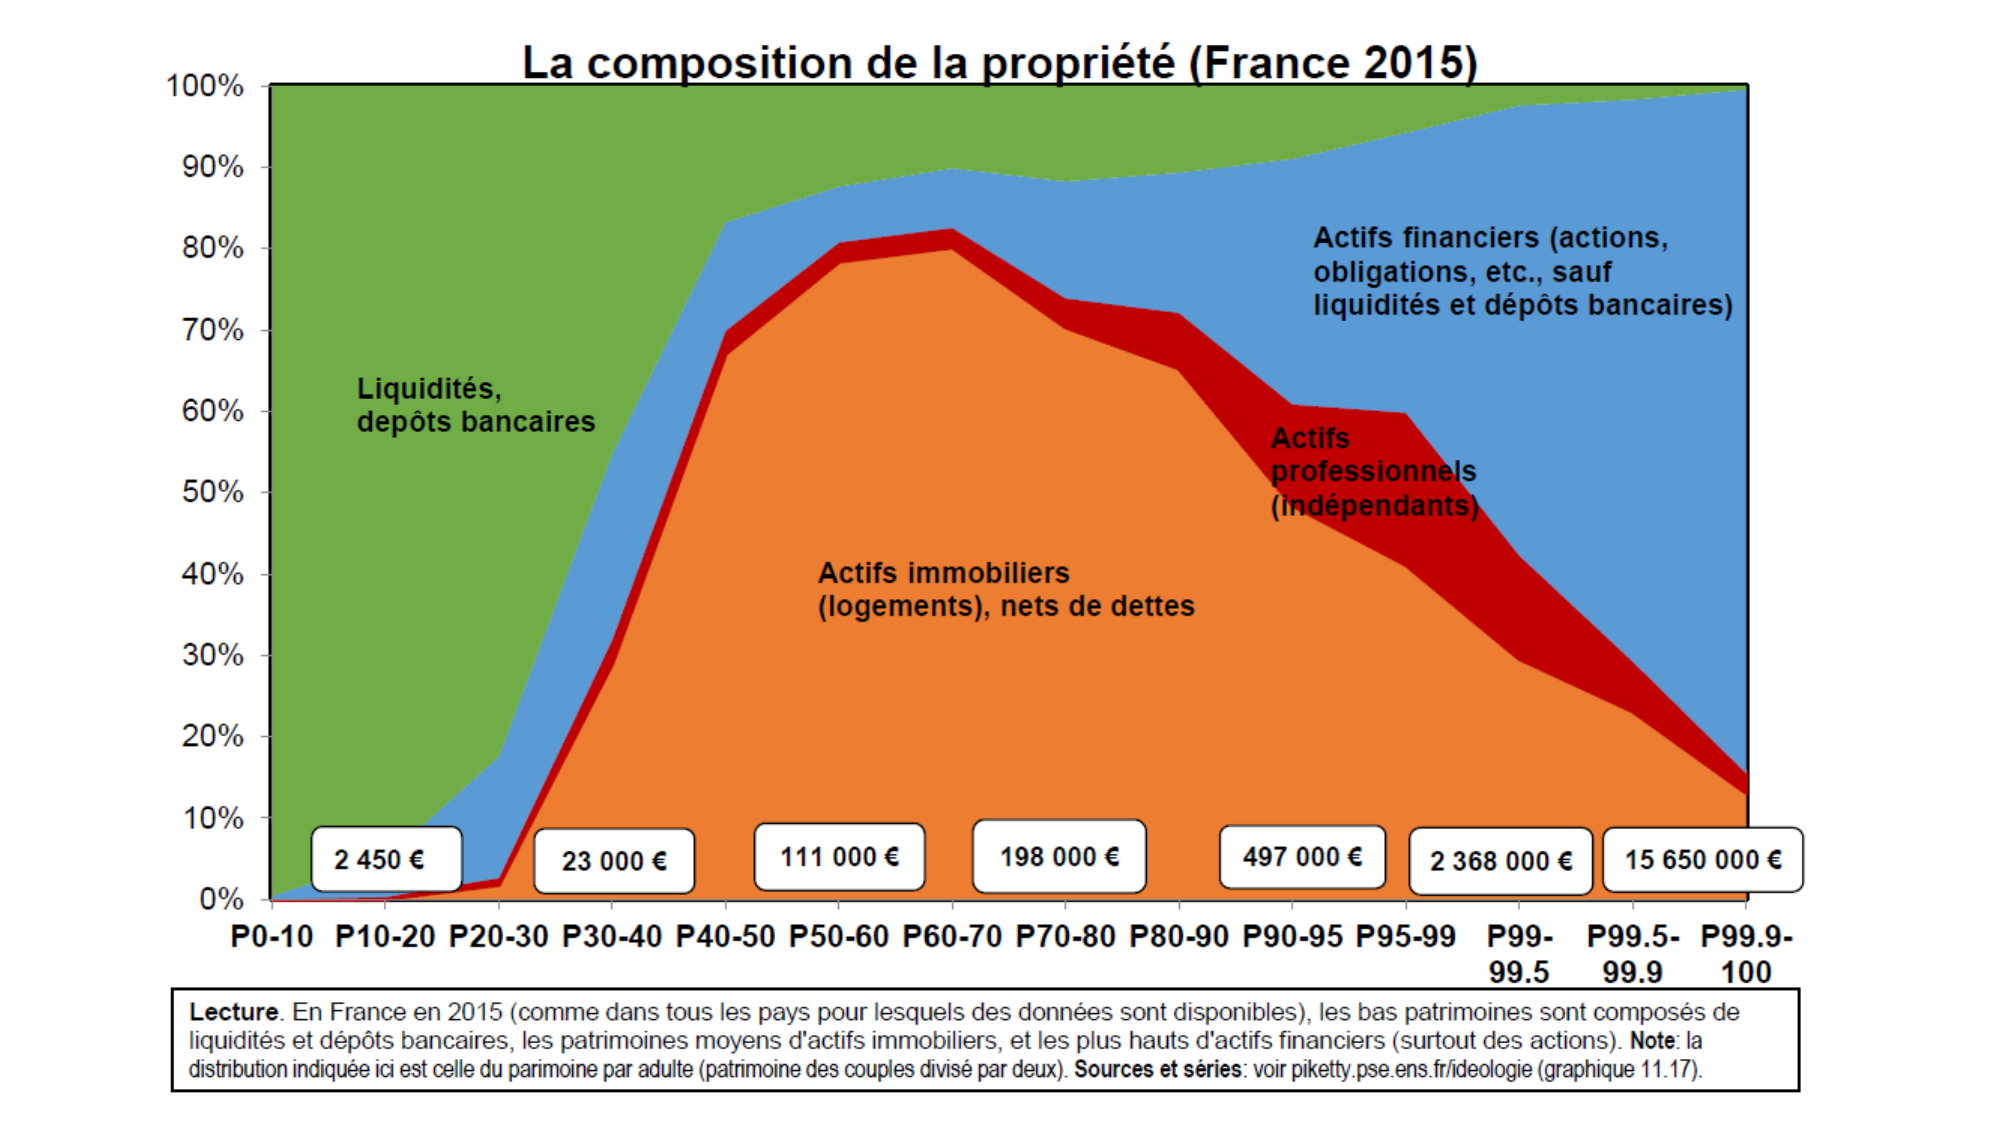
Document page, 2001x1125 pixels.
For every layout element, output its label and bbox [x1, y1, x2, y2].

picture [117, 0, 1883, 1125]
